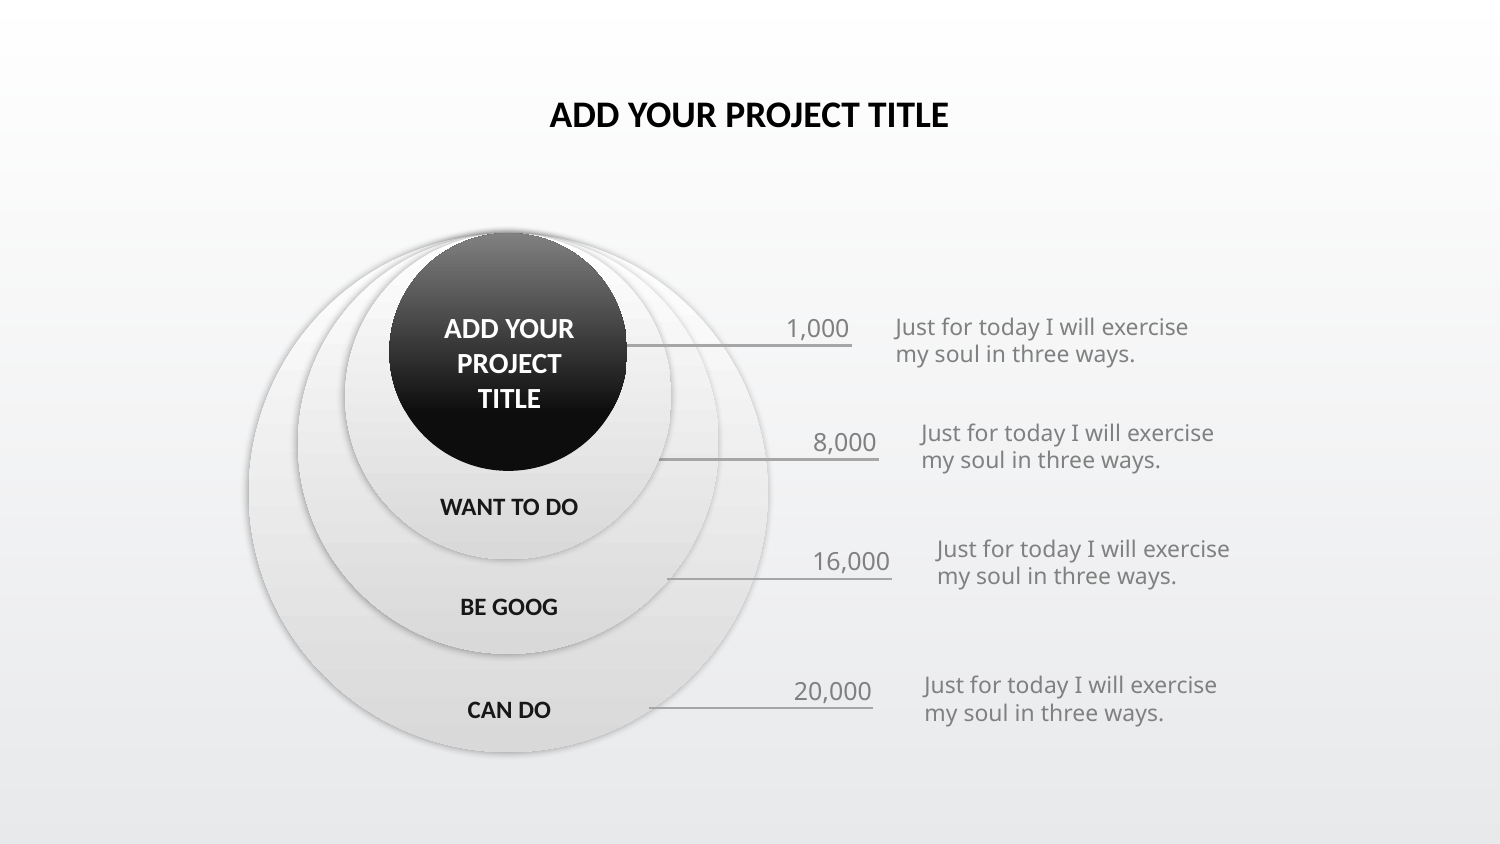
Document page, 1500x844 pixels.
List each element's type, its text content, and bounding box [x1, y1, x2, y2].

text_box ADD YOUR PROJECT TITLE [538, 84, 961, 141]
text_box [248, 233, 768, 753]
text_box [389, 233, 628, 471]
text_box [298, 233, 719, 654]
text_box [666, 527, 1261, 626]
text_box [345, 233, 672, 560]
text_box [672, 411, 1245, 510]
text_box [648, 663, 1248, 763]
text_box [627, 305, 1220, 404]
